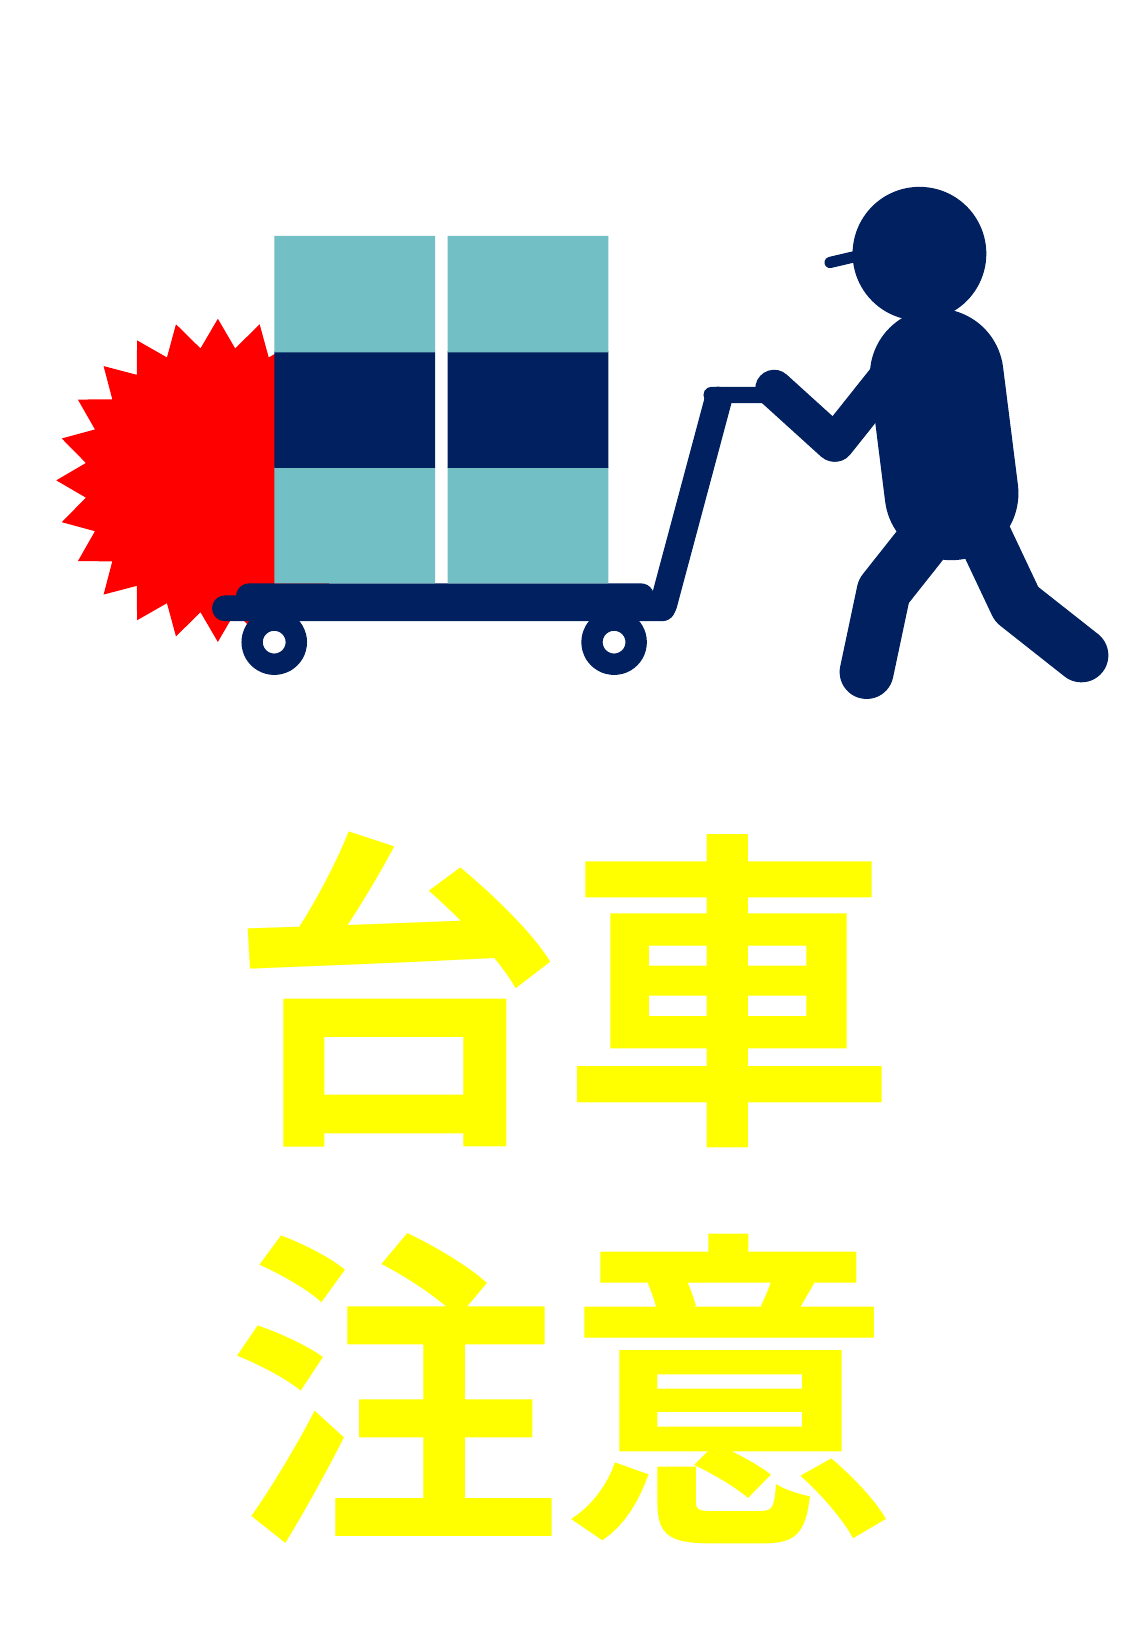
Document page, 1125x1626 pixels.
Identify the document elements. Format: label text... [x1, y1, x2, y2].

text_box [56, 186, 1065, 705]
text_box 台車 注意 [52, 776, 1072, 1592]
